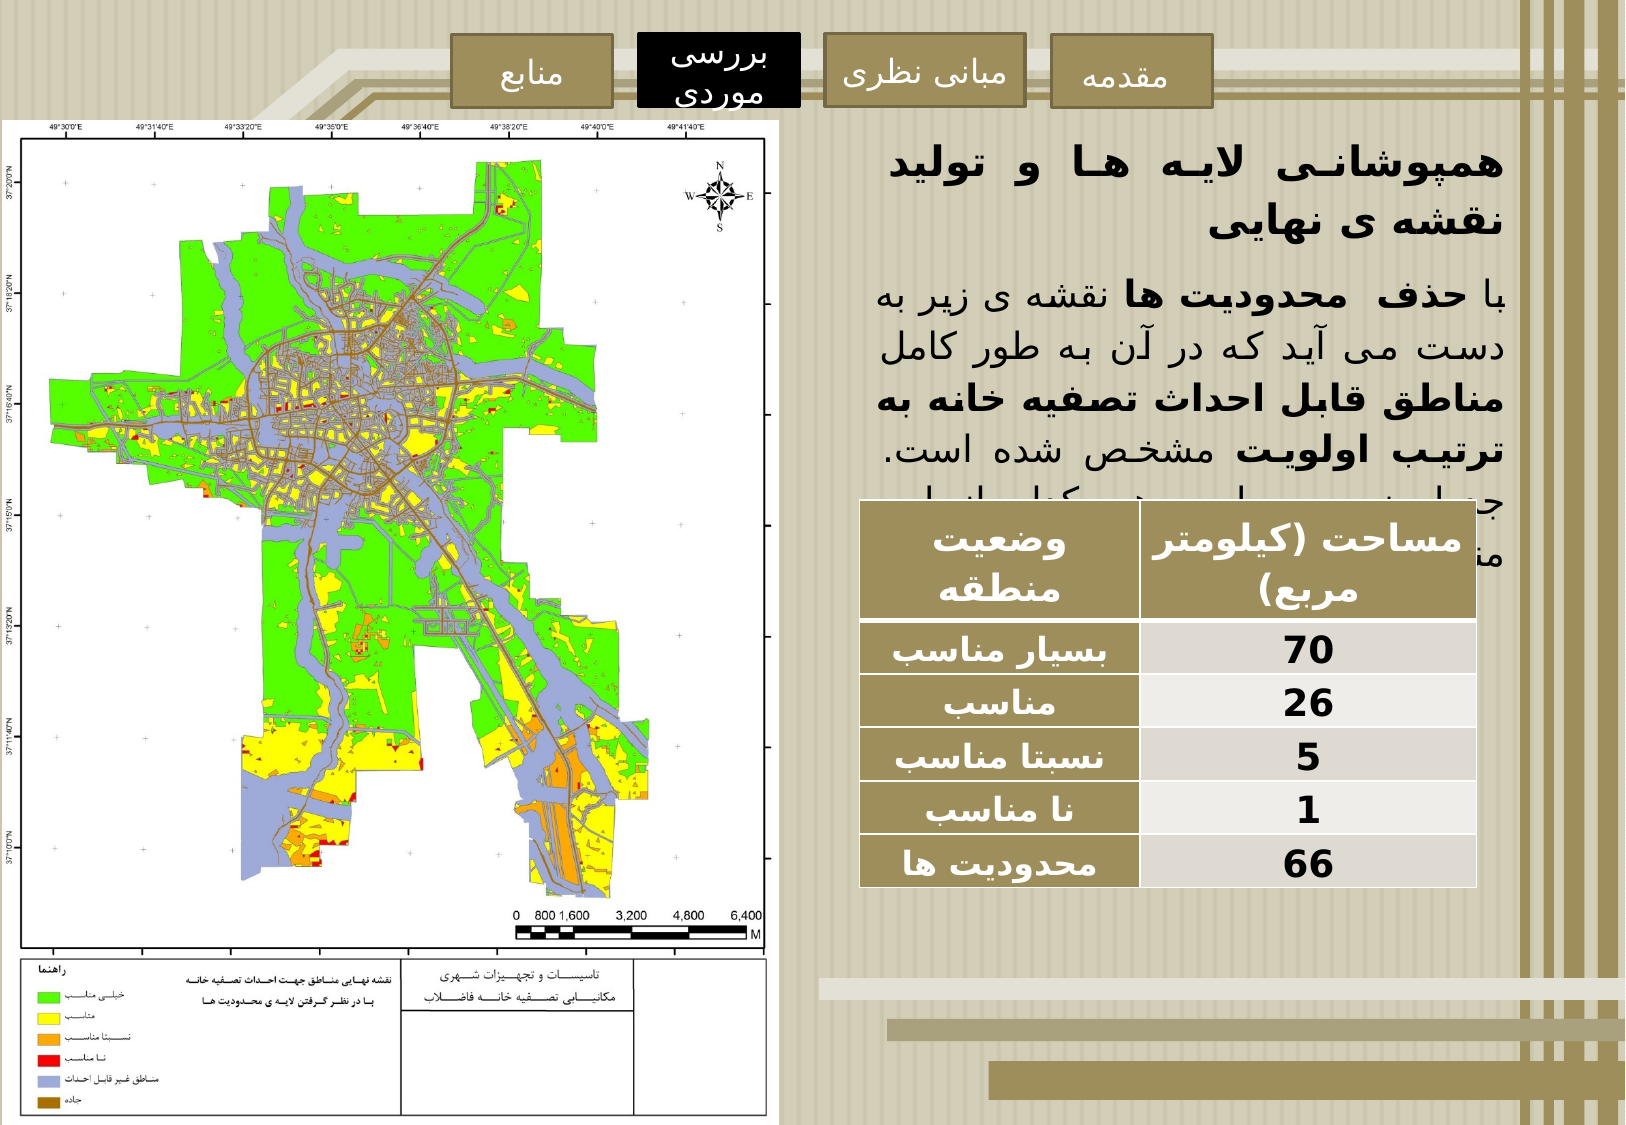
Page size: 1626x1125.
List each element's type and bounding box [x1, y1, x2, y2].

picture [1, 120, 779, 1125]
text_box [8, 0, 1625, 1125]
